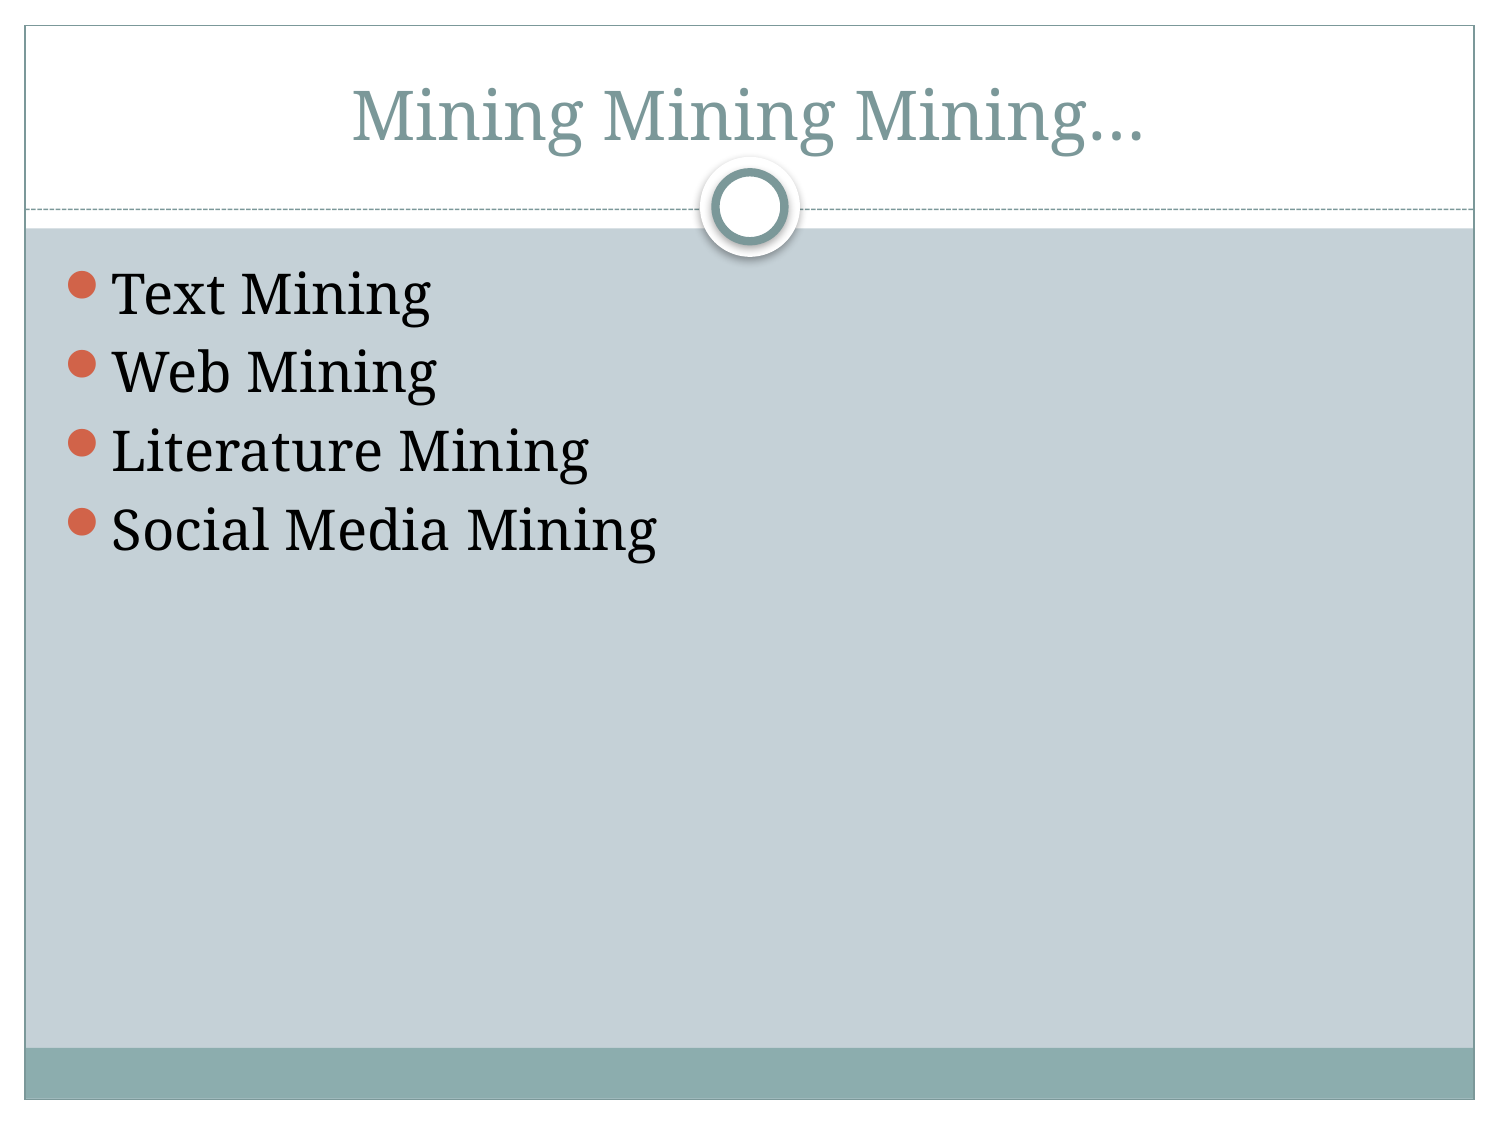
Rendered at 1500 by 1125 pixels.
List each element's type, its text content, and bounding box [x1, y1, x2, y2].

title Mining Mining Mining… [49, 37, 1450, 162]
list Text Mining Web Mining Literature Mining Social Media Mining [49, 250, 1445, 1001]
